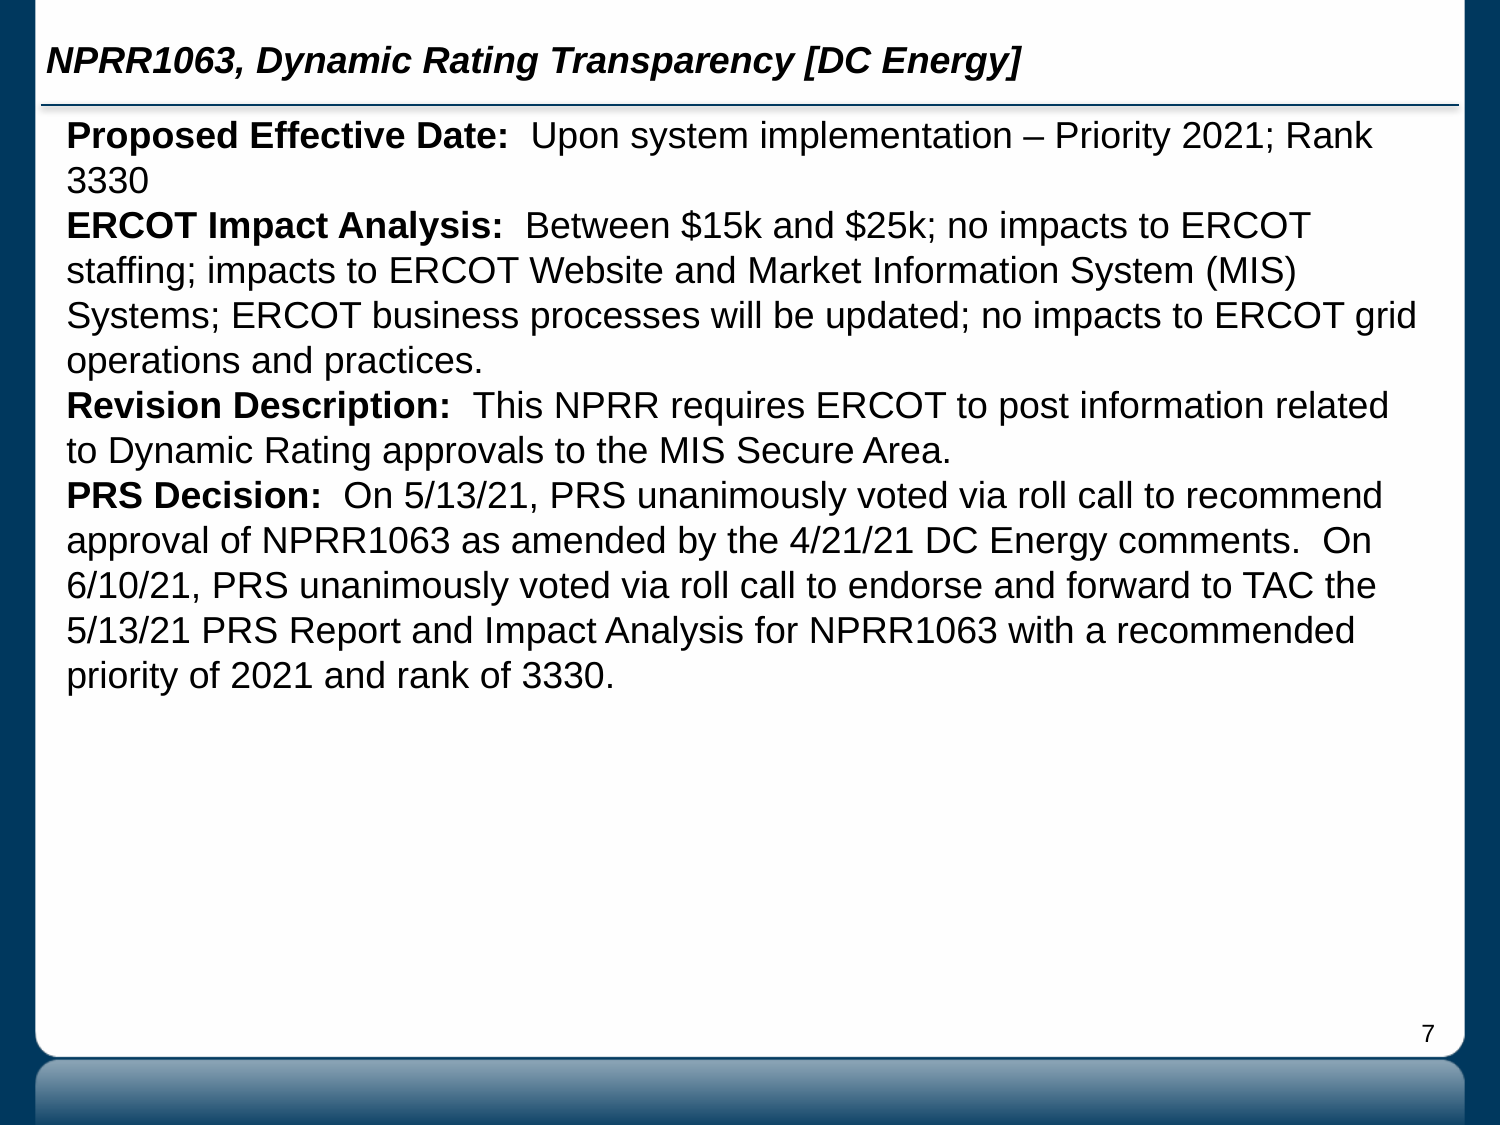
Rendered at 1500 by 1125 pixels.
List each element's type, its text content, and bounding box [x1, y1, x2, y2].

picture [35, 0, 1465, 1125]
title NPRR1063, Dynamic Rating Transparency [DC Energy] [31, 20, 1464, 97]
text_box Proposed Effective Date: Upon system implementation – Priority 2021; Rank 3330 ERCOT Impact Analysis: Between $15k and $25k; no impacts to ERCOT staffing; impacts to ERCOT Website and Market Information System (MIS) Systems; ERCOT business processes will be updated; no impacts to ERCOT grid operations and practices. Revision Description: This NPRR requires ERCOT to post information related to Dynamic Rating approvals to the MIS Secure Area. PRS Decision: On 5/13/21, PRS unanimously voted via roll call to recommend approval of NPRR1063 as amended by the 4/21/21 DC Energy comments. On 6/10/21, PRS unanimously voted via roll call to endorse and forward to TAC the 5/13/21 PRS Report and Impact Analysis for NPRR1063 with a recommended priority of 2021 and rank of 3330. [51, 103, 1444, 704]
